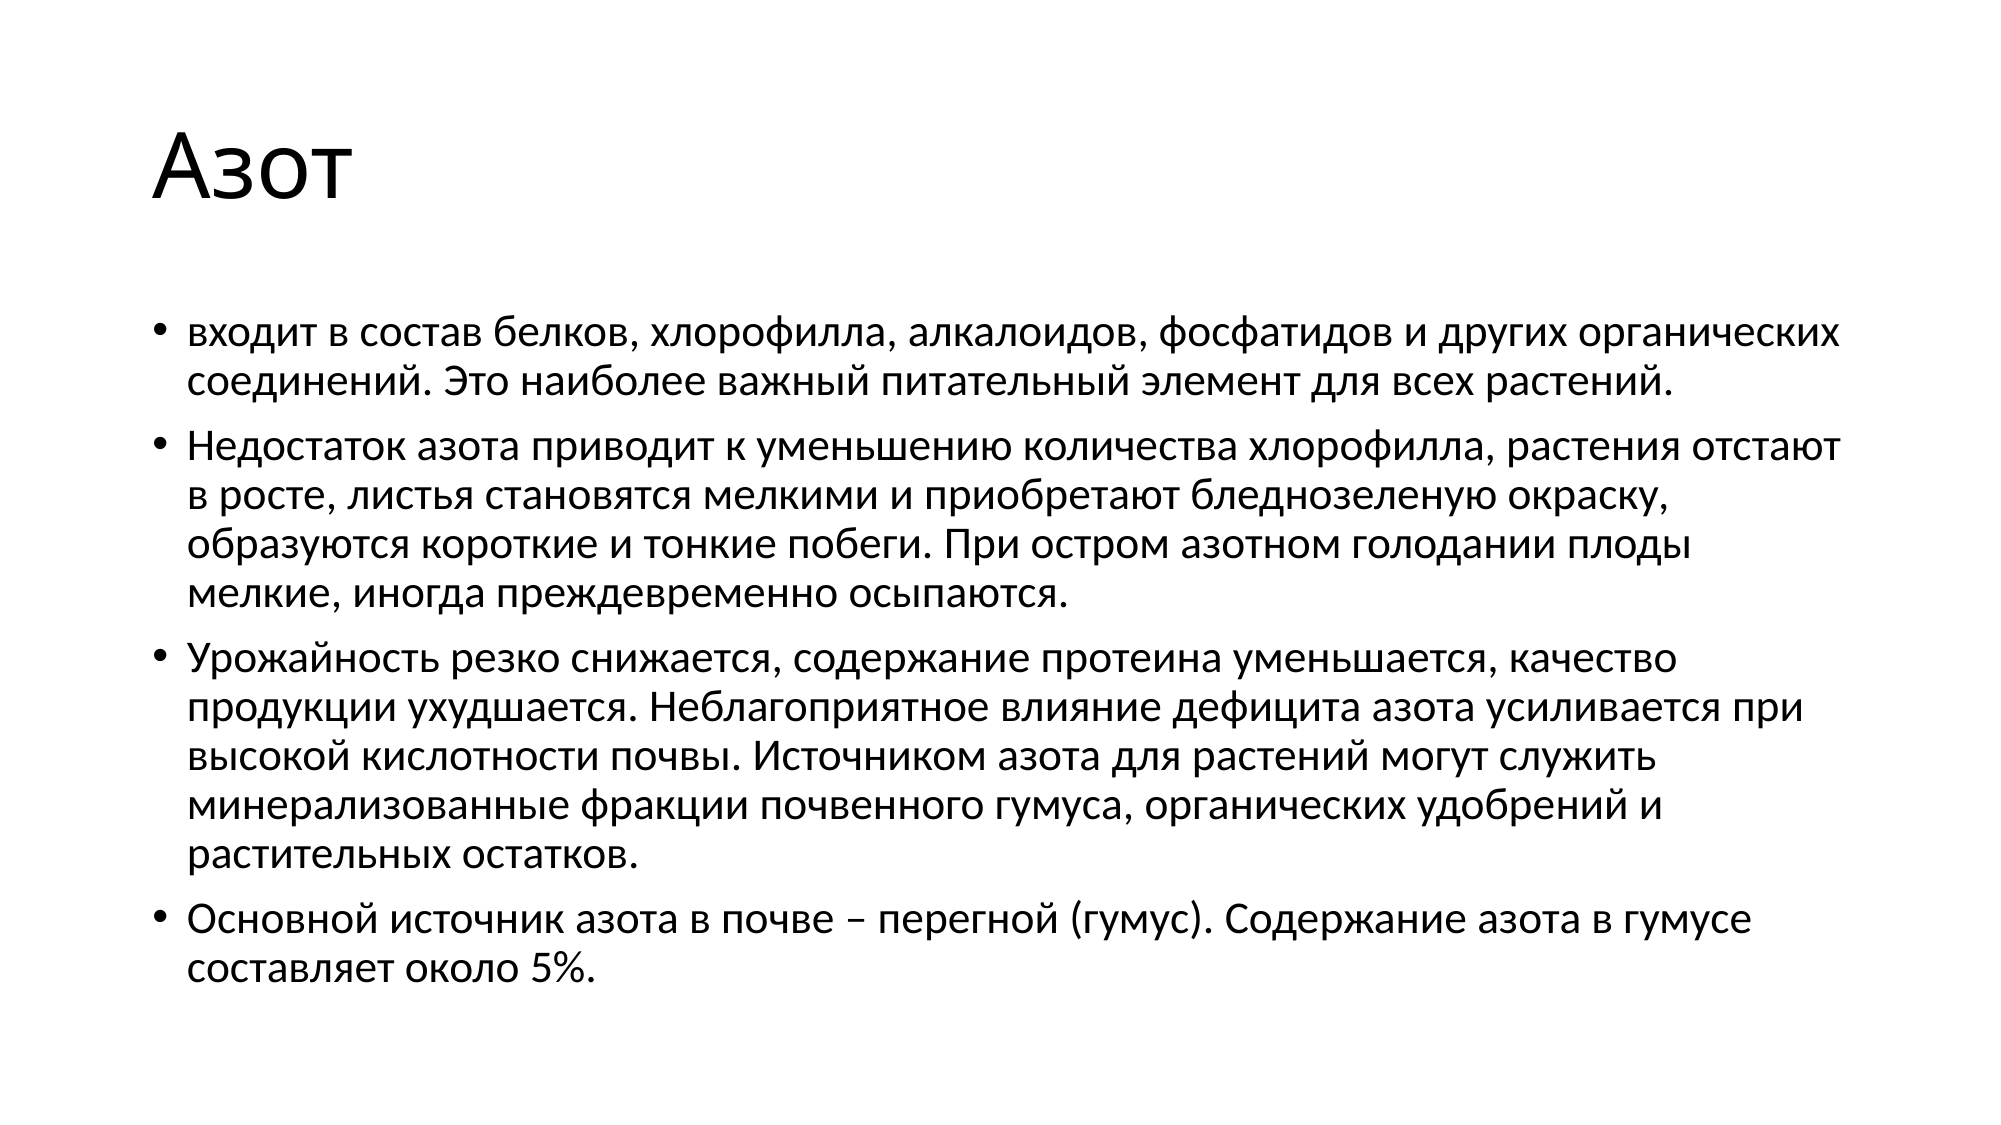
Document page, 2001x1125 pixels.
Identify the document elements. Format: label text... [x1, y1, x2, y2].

title Азот [137, 59, 1863, 278]
list входит в состав белков, хлорофилла, алкалоидов, фосфатидов и других органических соединений. Это наиболее важный питательный элемент для всех растений. Недостаток азота приводит к уменьшению количества хлорофилла, растения отстают в росте, листья становятся мелкими и приобретают бледнозеленую окраску, образуются короткие и тонкие побеги. При остром азотном голодании плоды мелкие, иногда преждевременно осыпаются. Урожайность резко снижается, содержание протеина уменьшается, качество продукции ухудшается. Неблагоприятное влияние дефицита азота усиливается при высокой кислотности почвы. Источником азота для растений могут служить минерализованные фракции почвенного гумуса, органических удобрений и растительных остатков. Основной источник азота в почве – перегной (гумус). Содержание азота в гумусе составляет около 5%. [137, 299, 1863, 1014]
